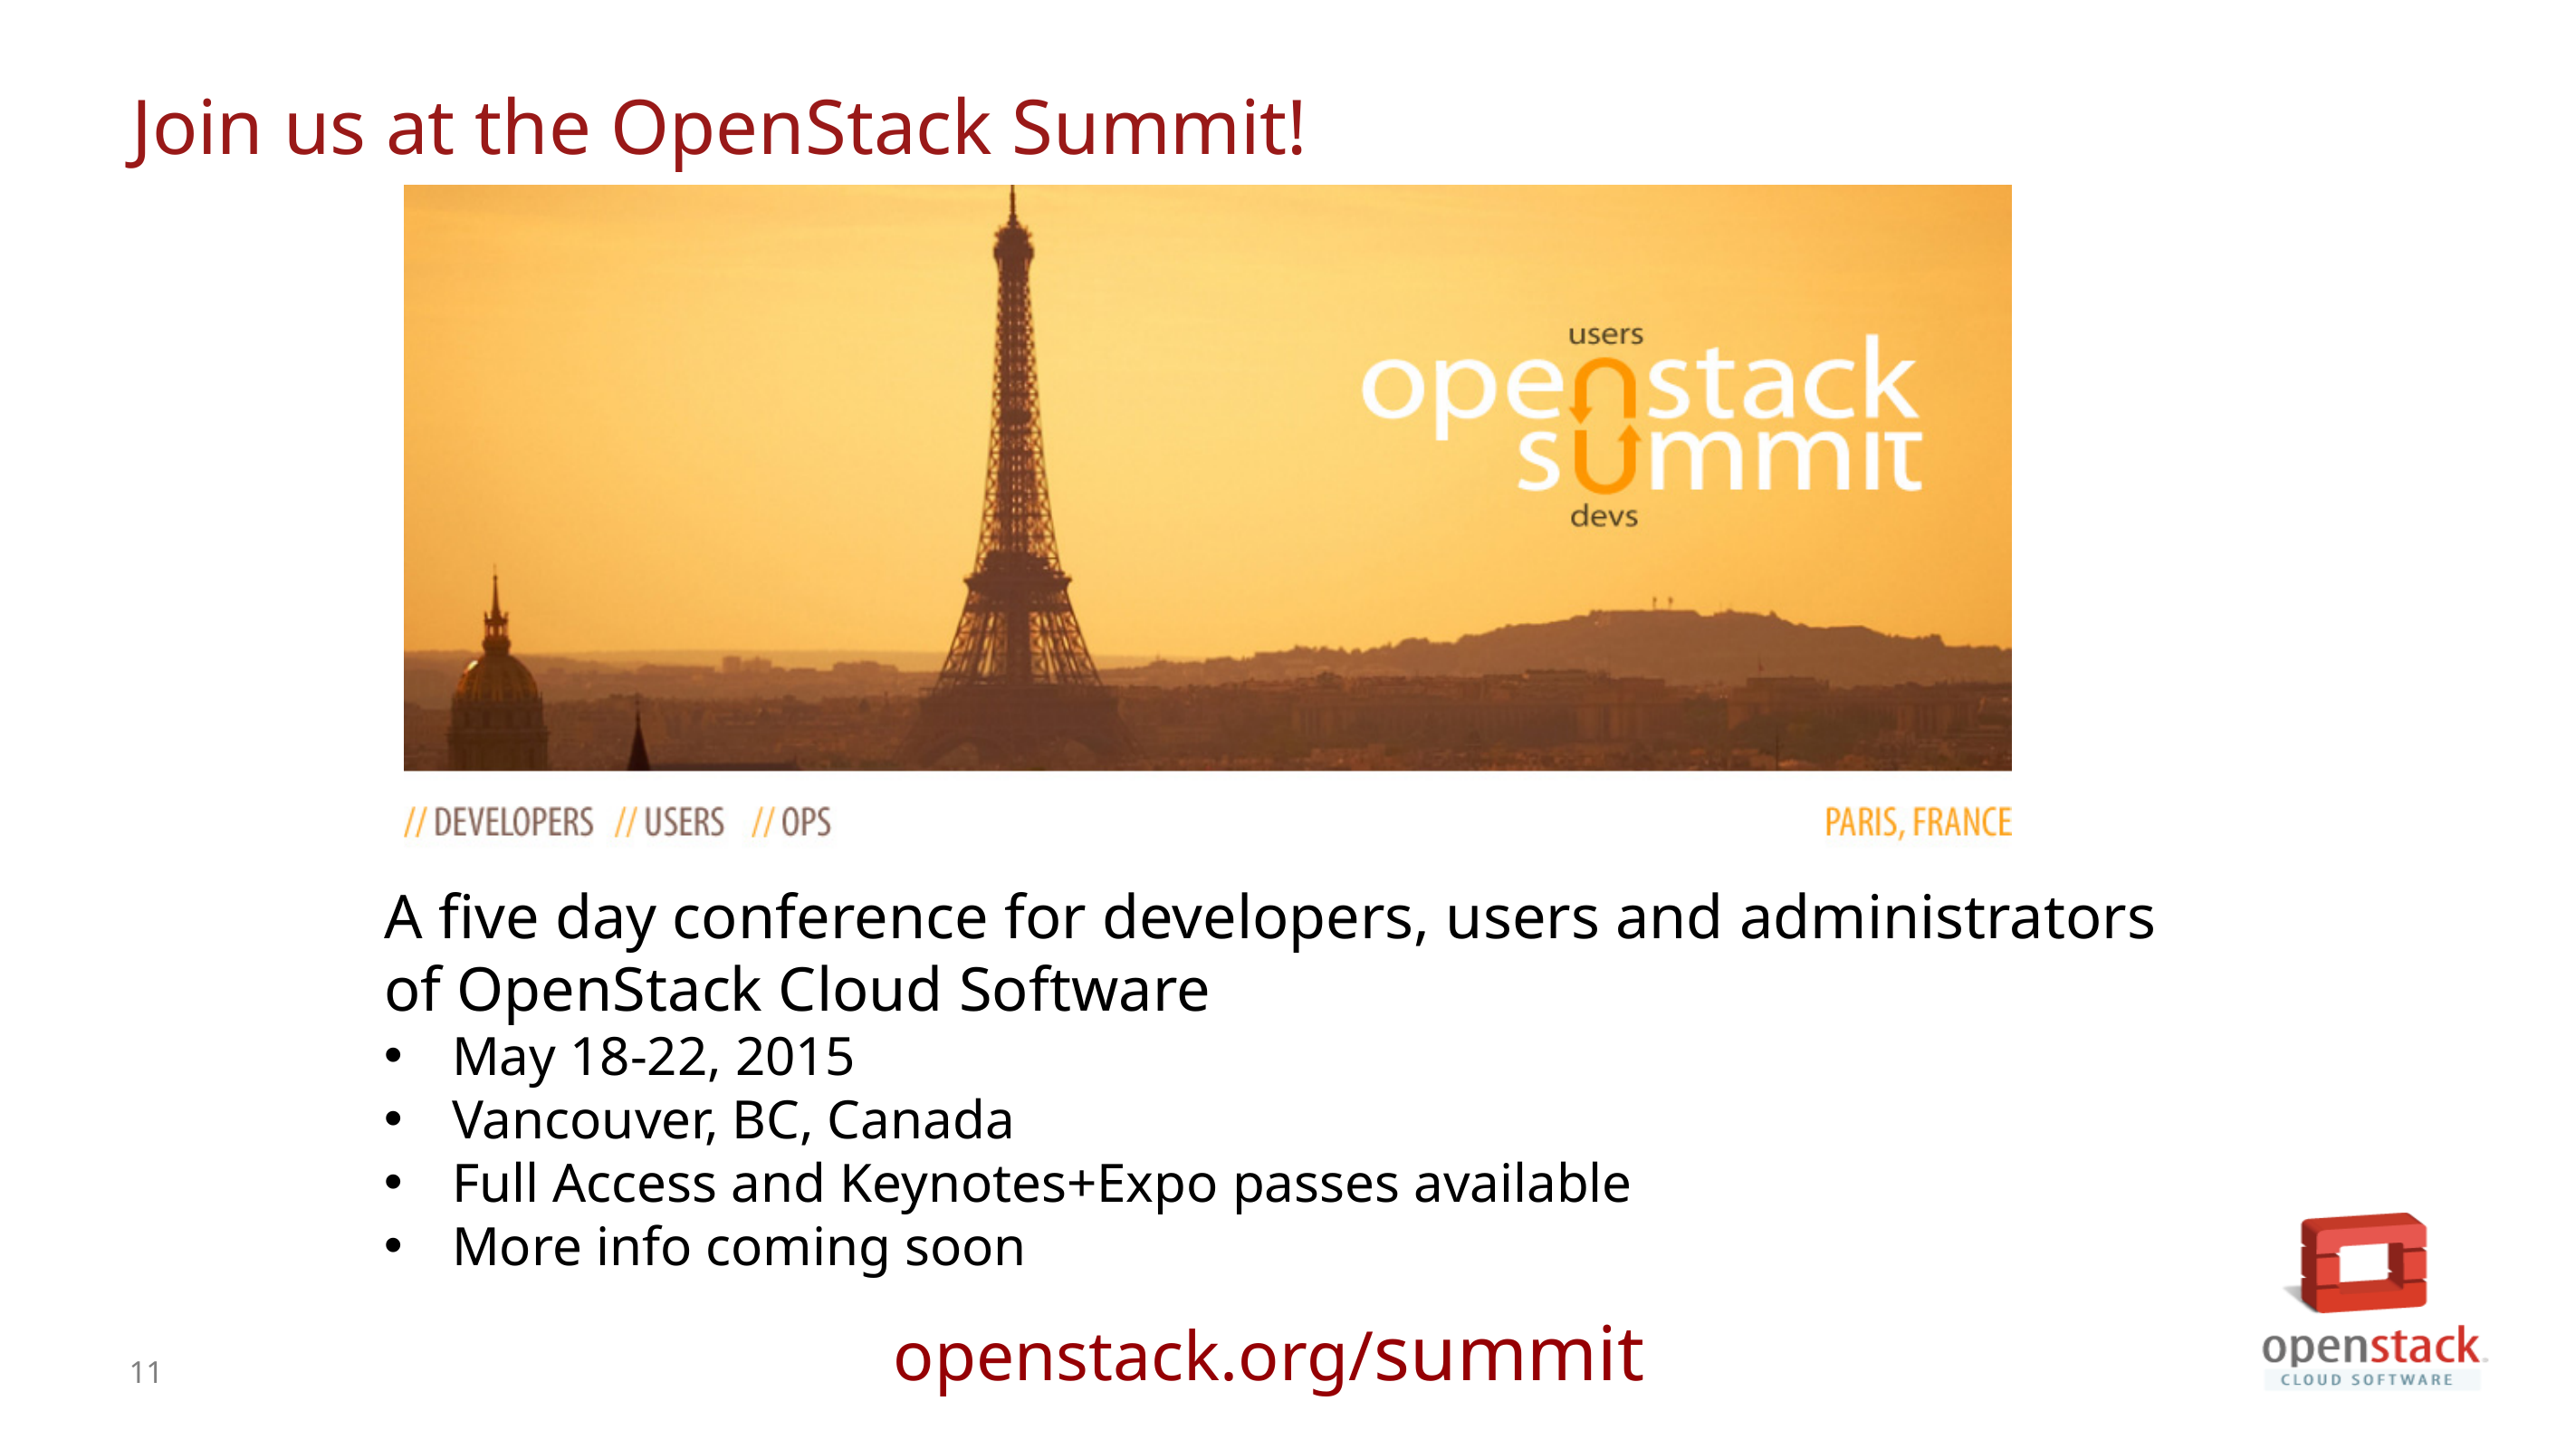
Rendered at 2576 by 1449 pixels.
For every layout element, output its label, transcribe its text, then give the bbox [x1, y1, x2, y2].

text_box A five day conference for developers, users and administrators of OpenStack Cloud Software May 18-22, 2015 Vancouver, BC, Canada Full Access and Keynotes+Expo passes available More info coming soon [370, 871, 2198, 1347]
picture [2223, 1188, 2530, 1419]
picture [404, 185, 2013, 861]
text_box openstack.org/summit [879, 1298, 1695, 1403]
title Join us at the OpenStack Summit! [131, 78, 2205, 206]
